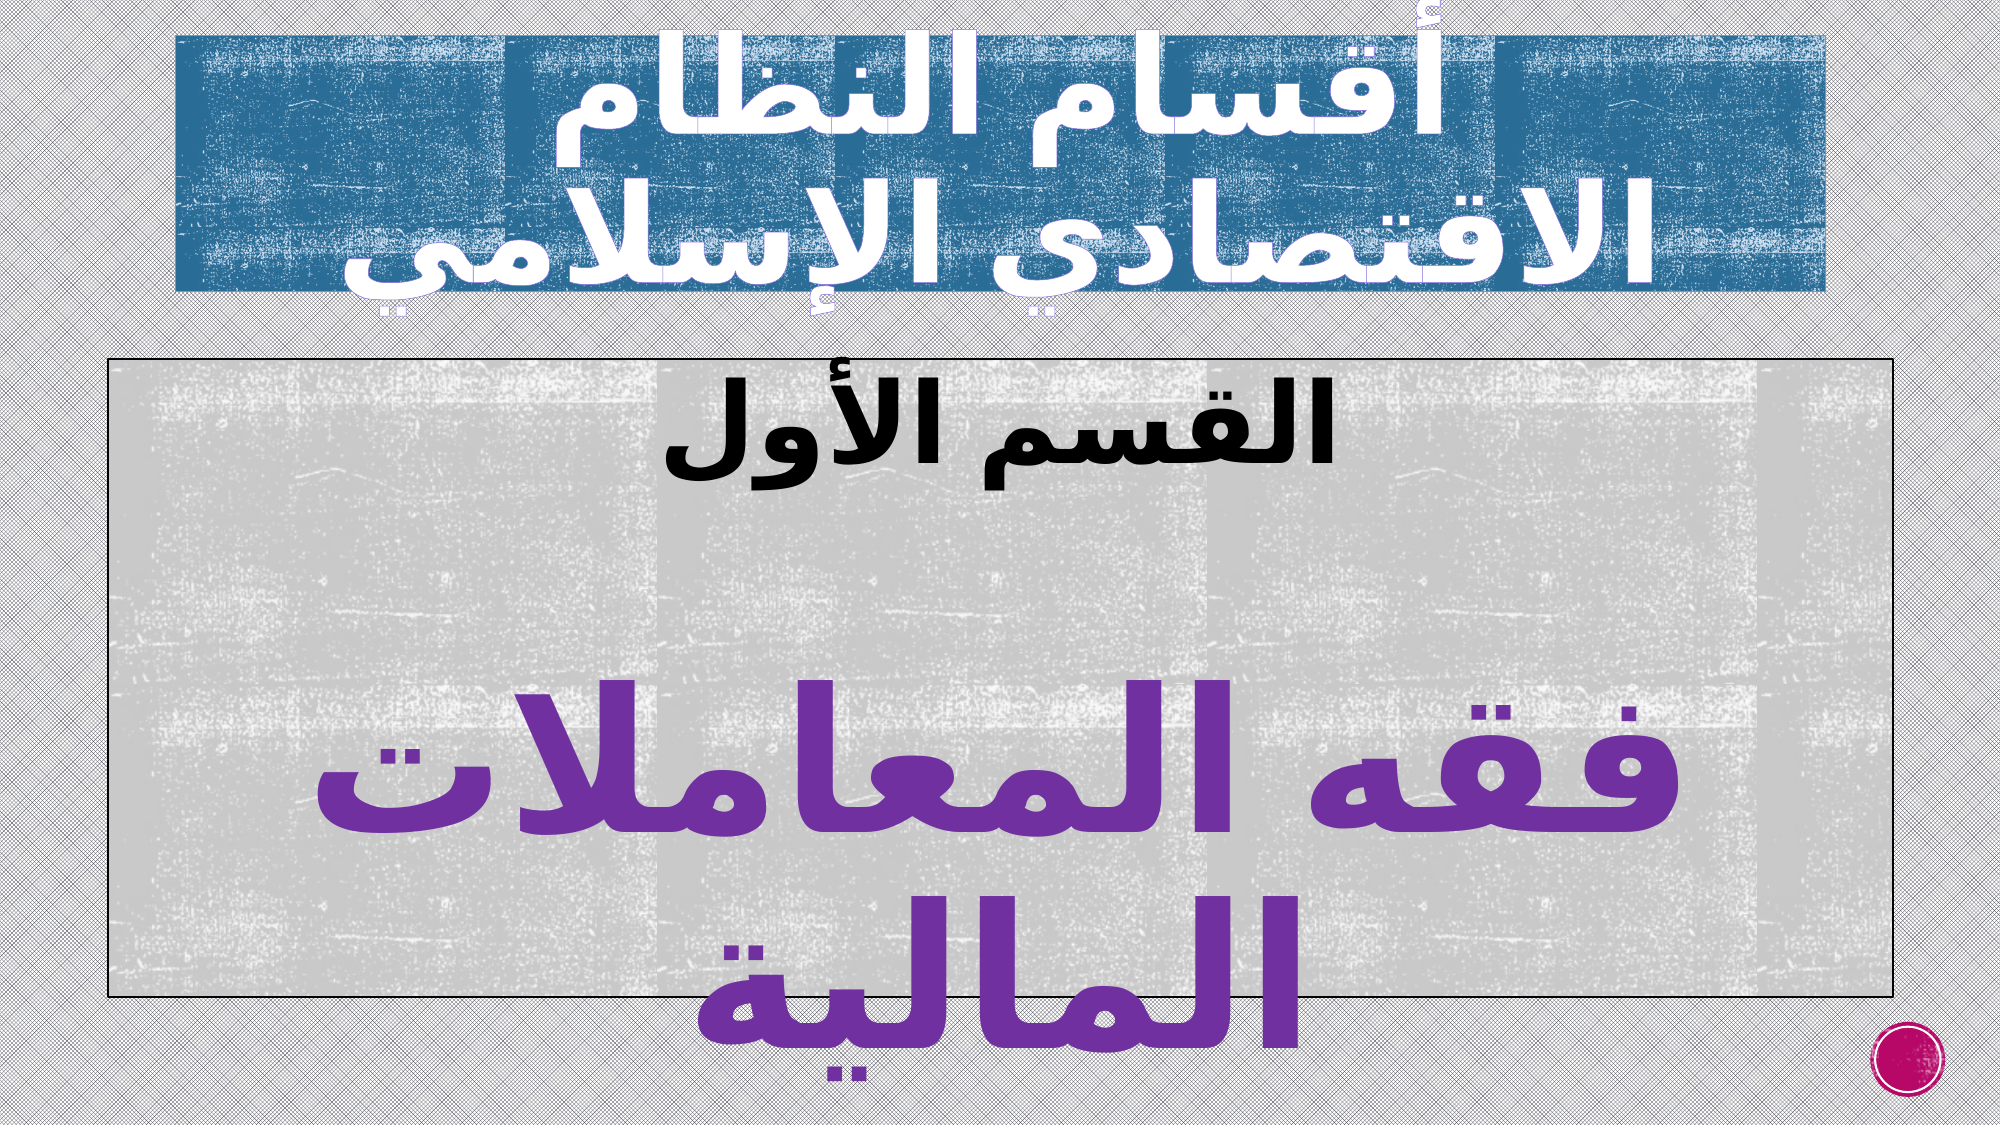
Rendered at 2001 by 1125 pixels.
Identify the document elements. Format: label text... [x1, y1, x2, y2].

list القسم الأول فقه المعاملات المالية [107, 358, 1894, 998]
title أقسام النظام الاقتصادي الإسلامي [175, 35, 1826, 292]
